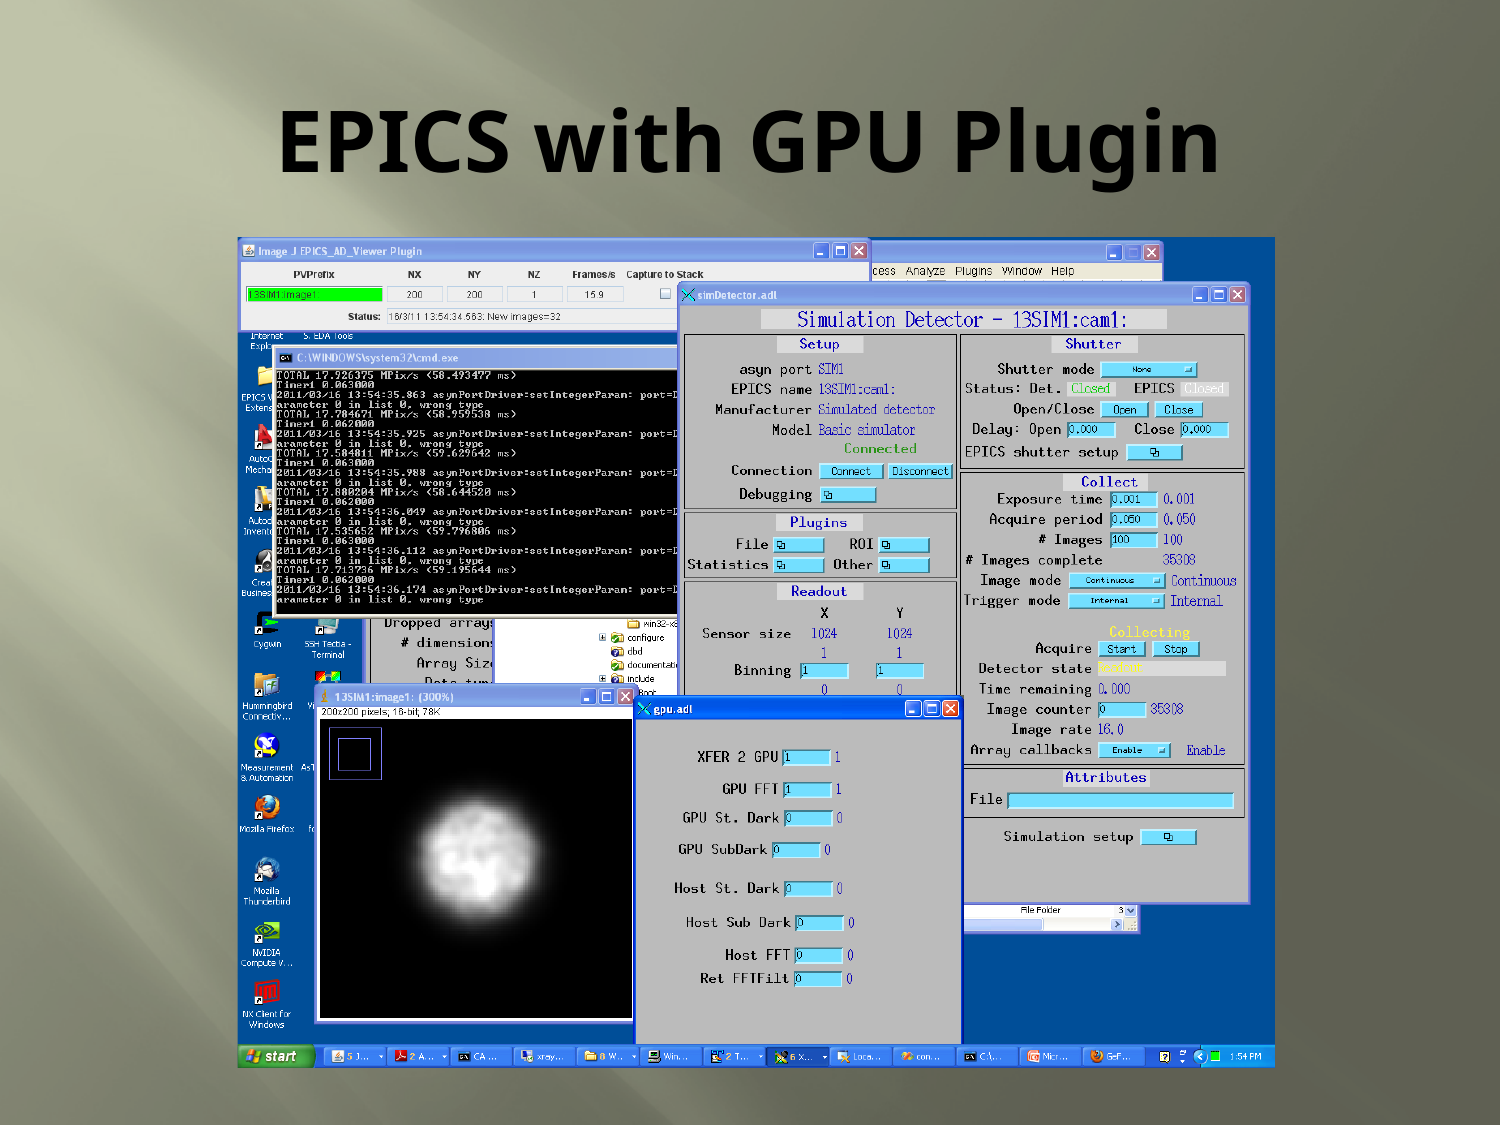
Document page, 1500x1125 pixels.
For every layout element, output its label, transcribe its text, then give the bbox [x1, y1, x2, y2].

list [237, 237, 1276, 1068]
title EPICS with GPU Plugin [75, 45, 1425, 233]
